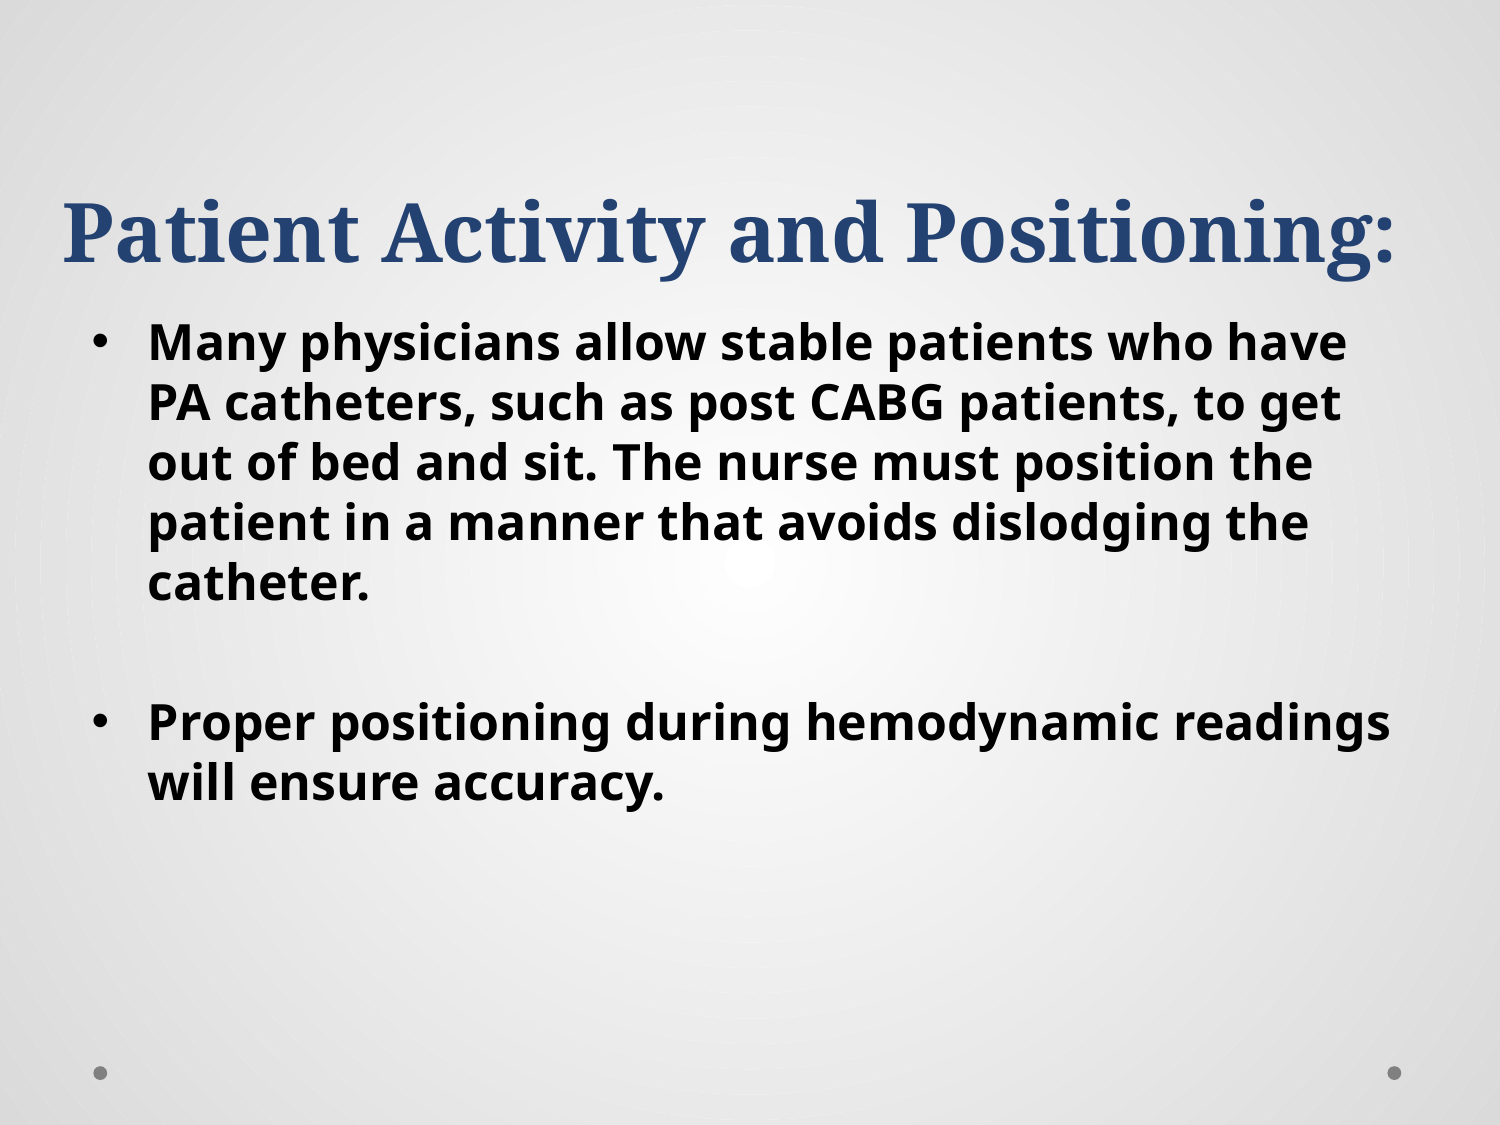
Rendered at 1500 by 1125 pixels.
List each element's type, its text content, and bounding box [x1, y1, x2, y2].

title Patient Activity and Positioning: [41, 101, 1442, 287]
list Many physicians allow stable patients who have PA catheters, such as post CABG patients, to get out of bed and sit. The nurse must position the patient in a manner that avoids dislodging the catheter. Proper positioning during hemodynamic readings will ensure accuracy. [76, 302, 1427, 1046]
